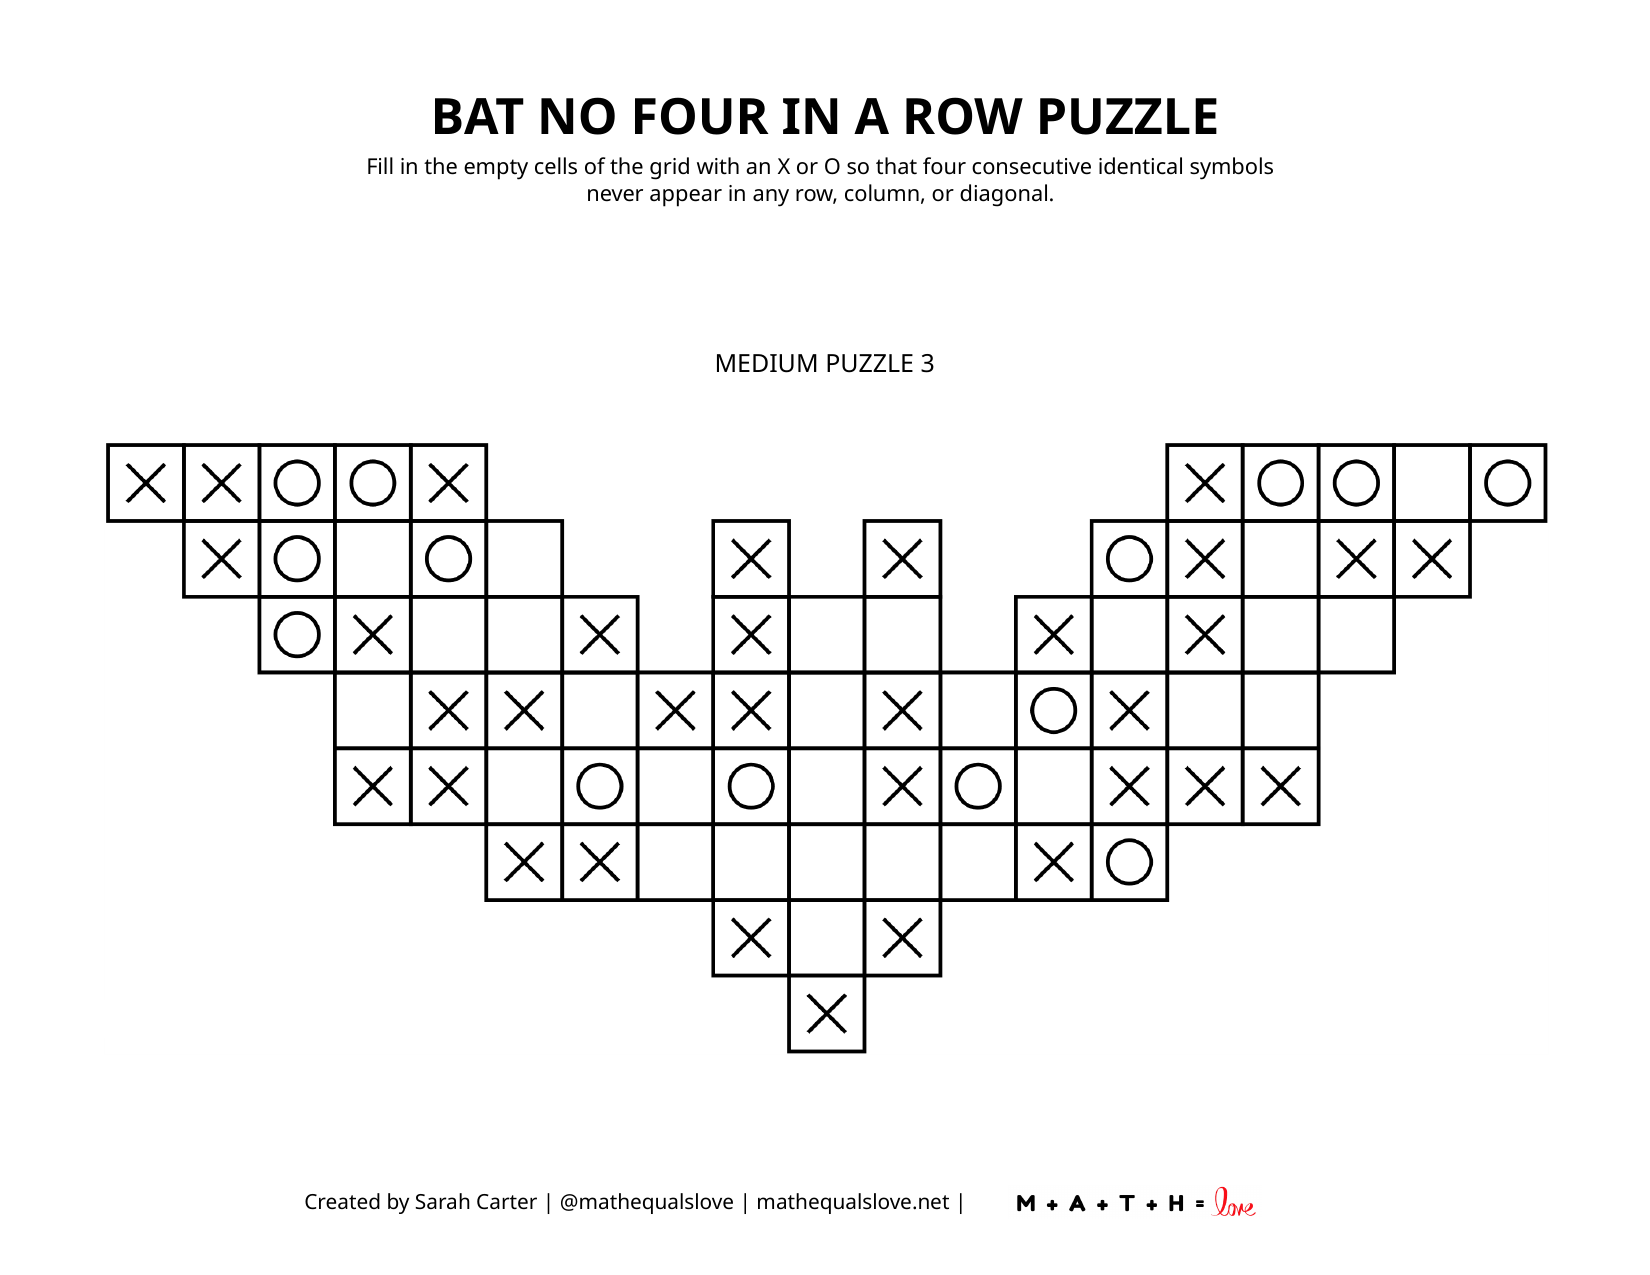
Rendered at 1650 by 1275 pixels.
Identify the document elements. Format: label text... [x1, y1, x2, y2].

picture [1007, 1184, 1262, 1220]
text_box MEDIUM PUZZLE 3 [187, 347, 1463, 399]
text_box Fill in the empty cells of the grid with an X or O so that four consecutive identical symbols never appear in any row, column, or diagonal. [331, 145, 1317, 213]
text_box Created by Sarah Carter | @mathequalslove | mathequalslove.net | [289, 1181, 1119, 1221]
text_box BAT NO FOUR IN A ROW PUZZLE [383, 77, 1267, 145]
picture [103, 441, 1549, 1055]
